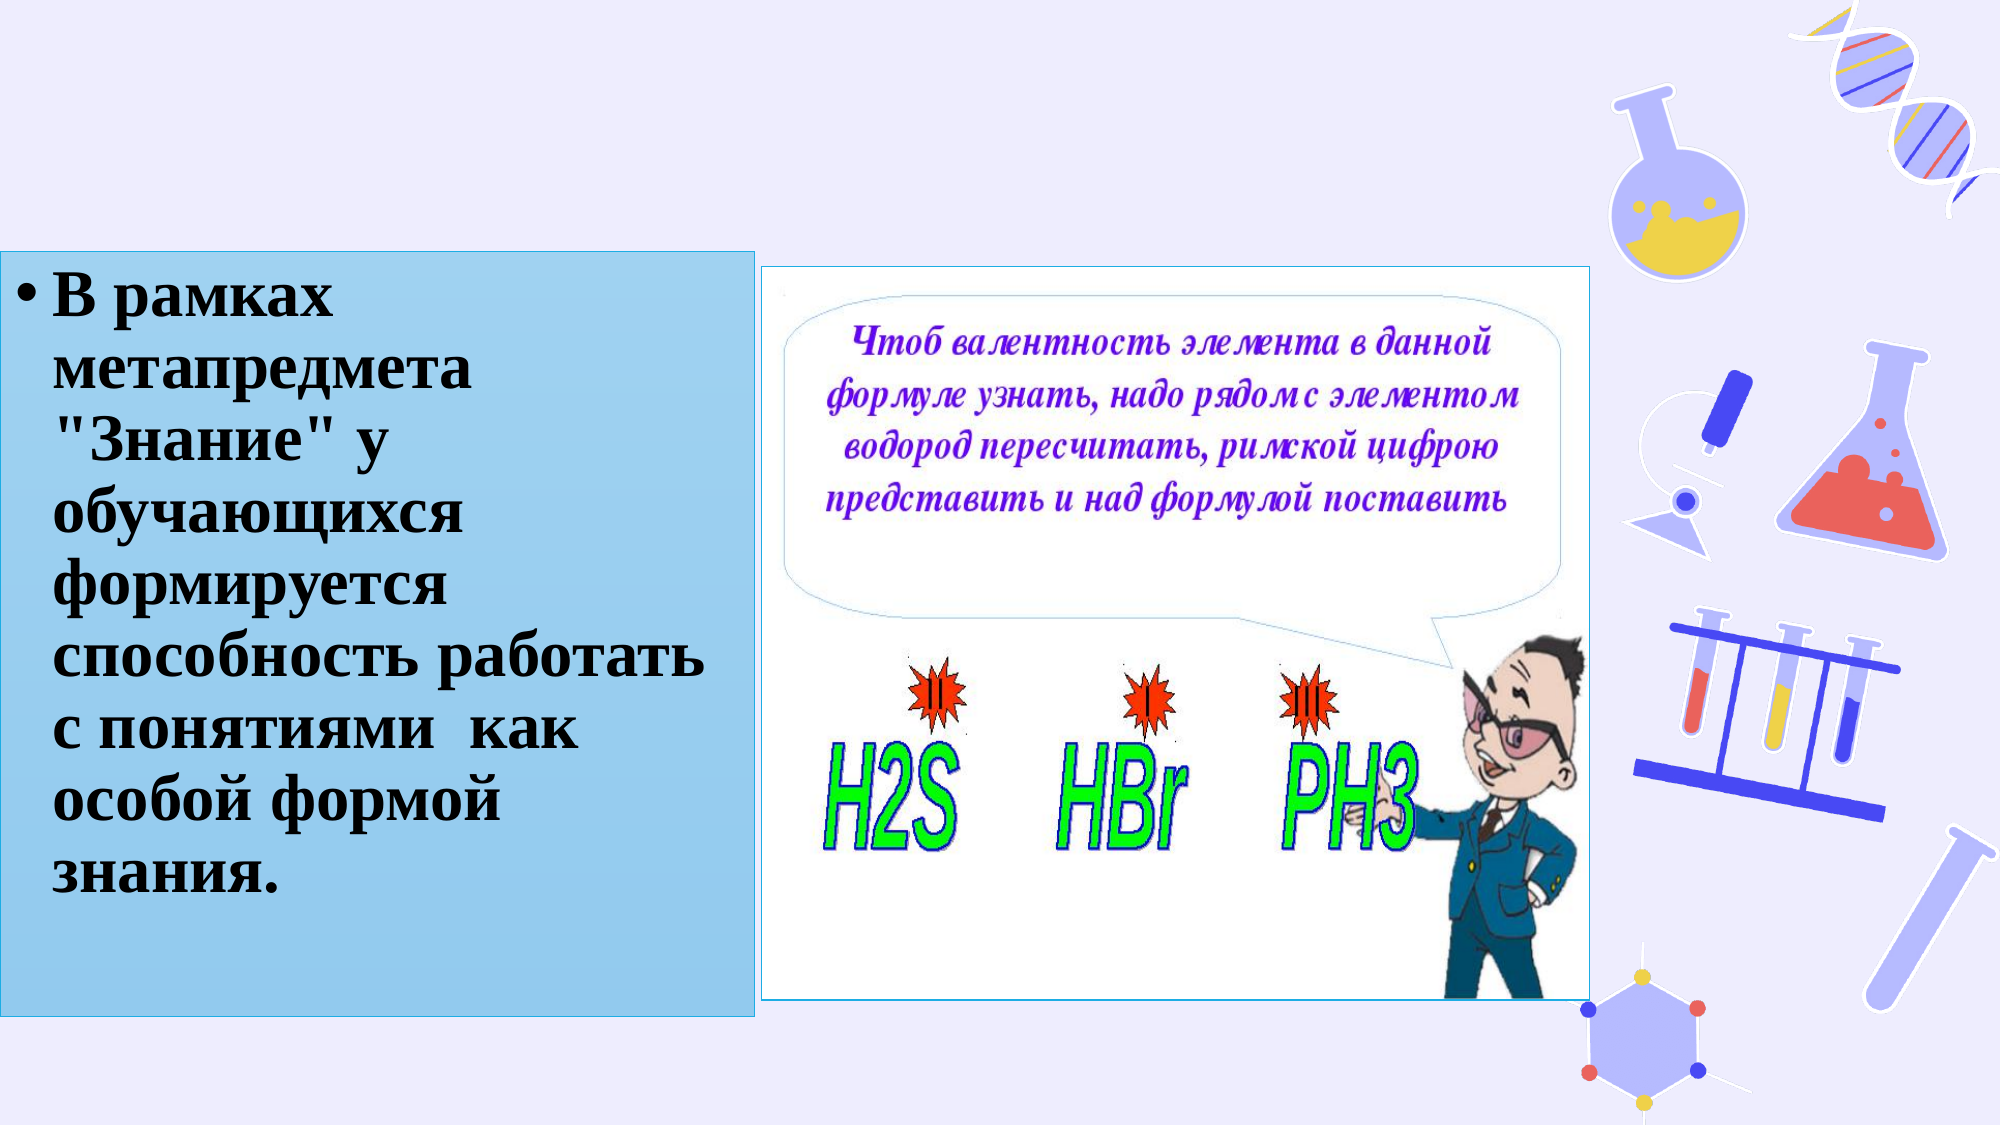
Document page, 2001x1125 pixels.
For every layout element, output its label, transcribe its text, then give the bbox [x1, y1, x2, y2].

list В рамках метапредмета "Знание" у обучающихся формируется способность работать с понятиями как особой формой знания. [0, 251, 755, 1017]
picture [1619, 369, 1753, 563]
picture [761, 267, 1589, 1000]
picture [1632, 604, 2000, 1014]
picture [1543, 941, 1753, 1125]
picture [1773, 338, 1950, 563]
picture [1540, 0, 2001, 312]
